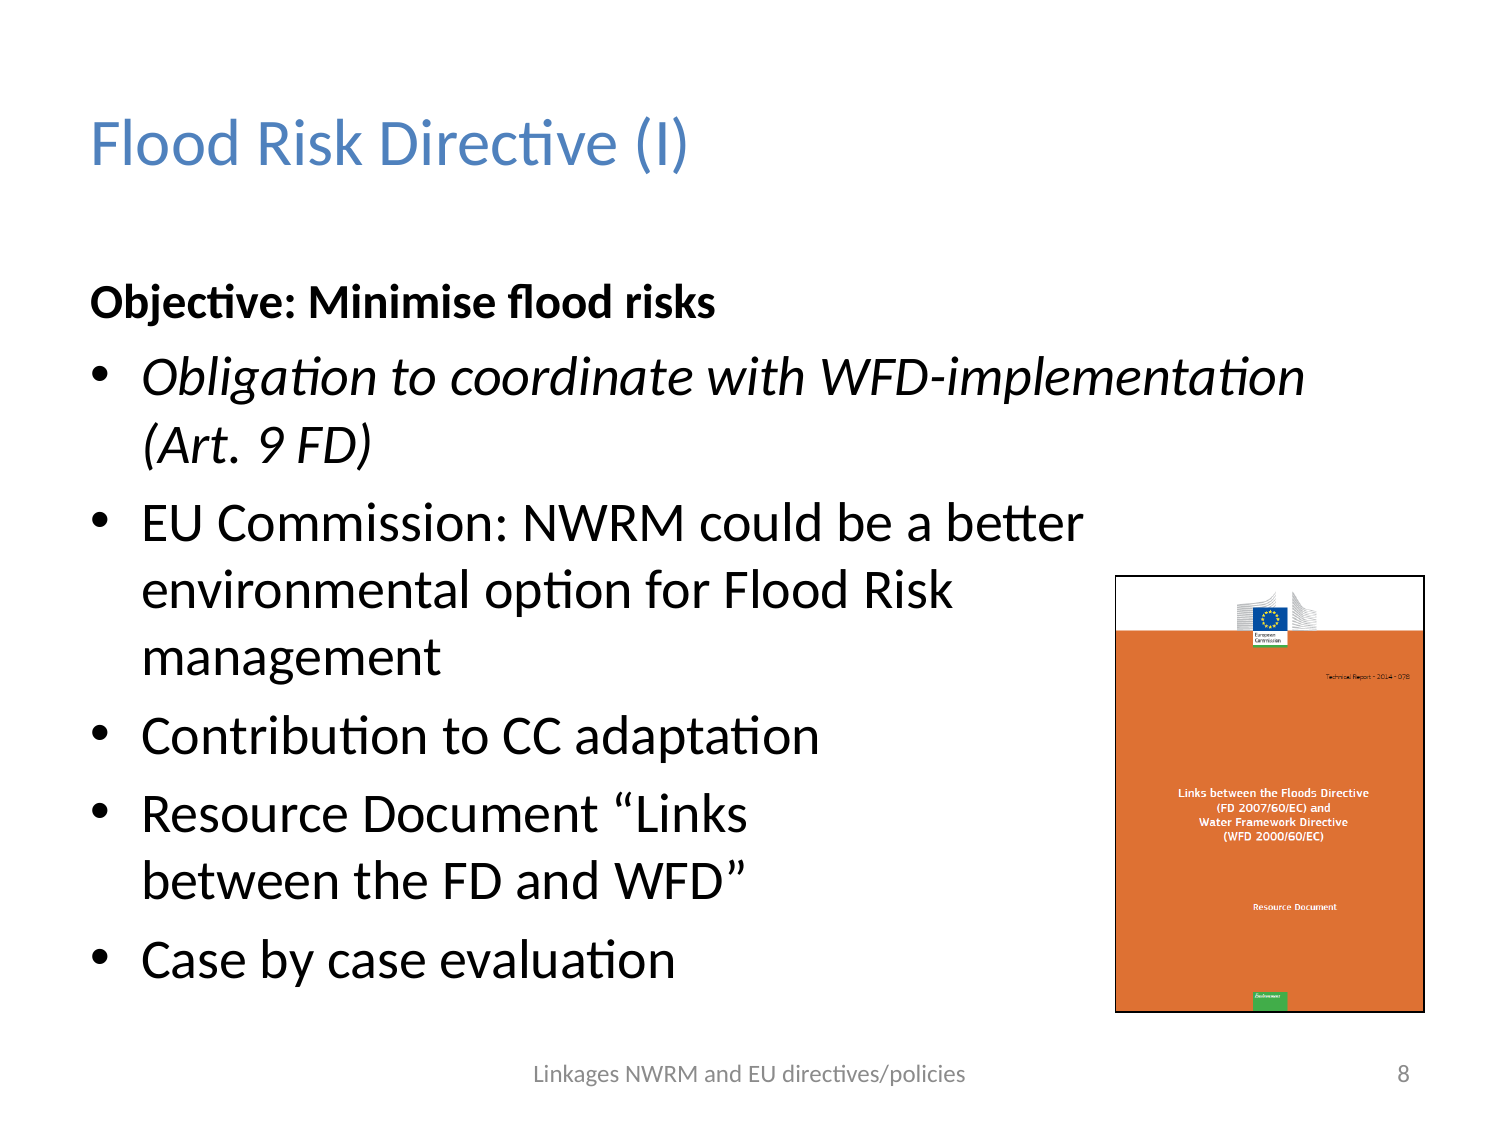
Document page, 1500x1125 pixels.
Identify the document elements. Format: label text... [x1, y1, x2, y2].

title Flood Risk Directive (I) [75, 45, 1425, 233]
footer Linkages NWRM and EU directives/policies [512, 1042, 988, 1103]
slide_number 8 [1074, 1042, 1425, 1103]
list Objective: Minimise flood risks Obligation to coordinate with WFD-implementation (Art. 9 FD) EU Commission: NWRM could be a better environmental option for Flood Risk management Contribution to CC adaptation Resource Document “Links between the FD and WFD” Case by case evaluation [75, 262, 1425, 1005]
picture [1115, 576, 1424, 1012]
